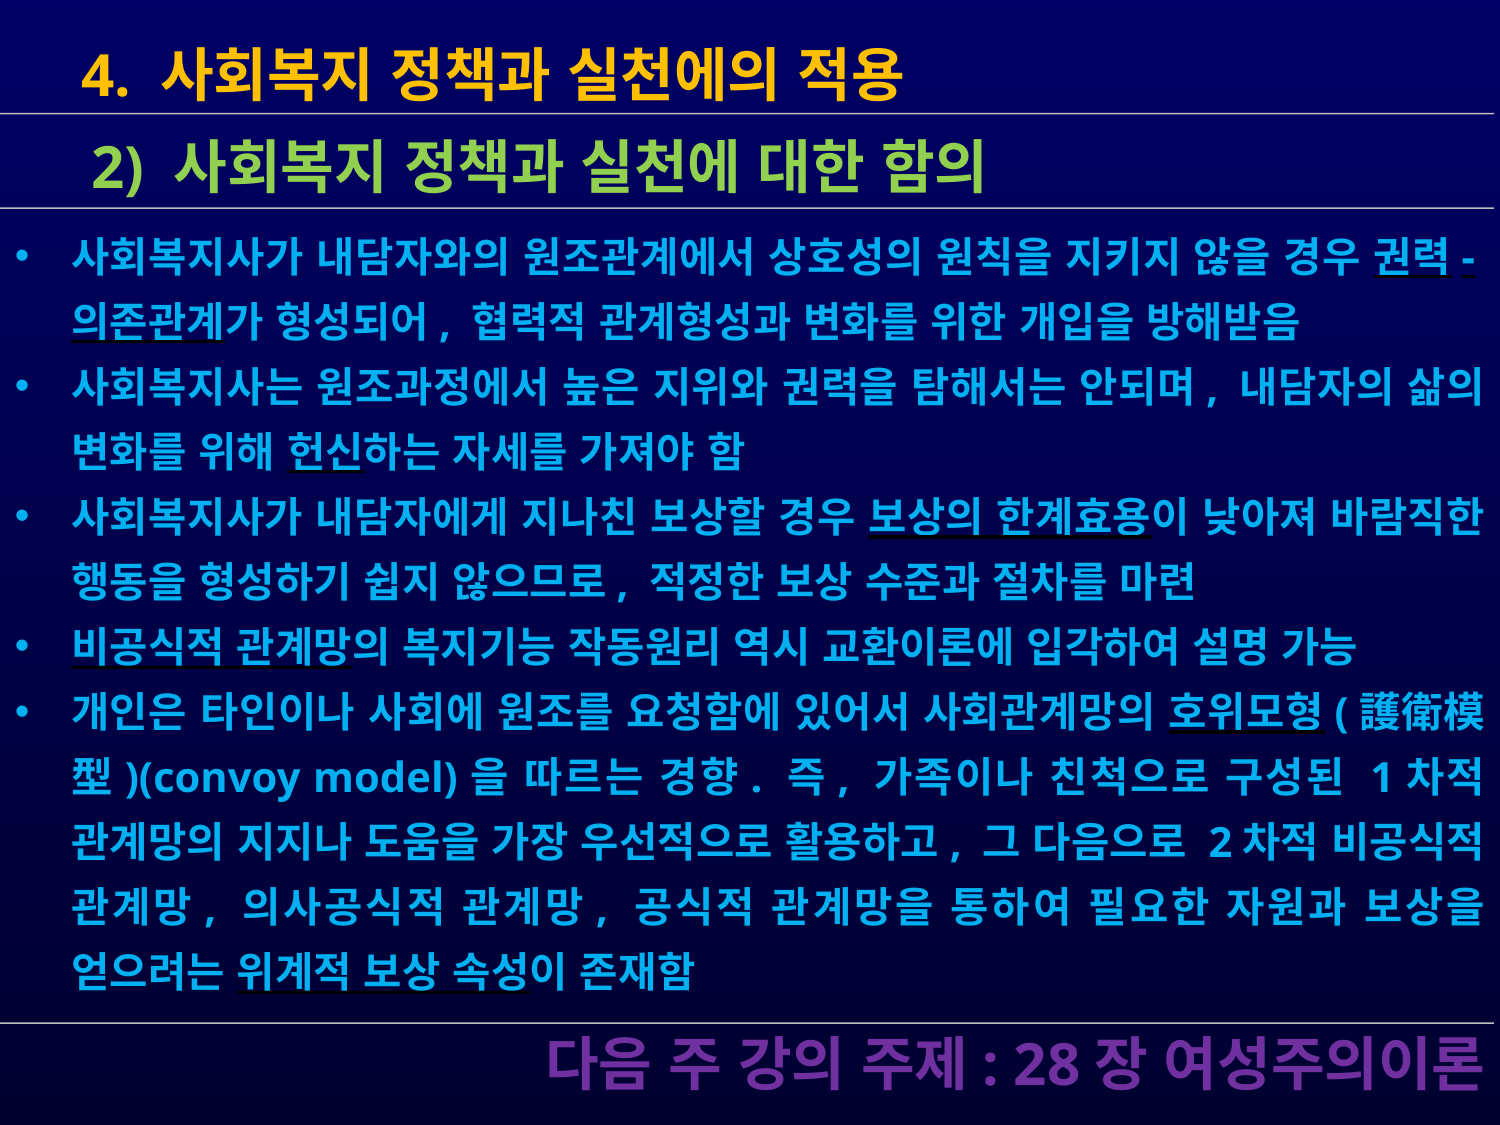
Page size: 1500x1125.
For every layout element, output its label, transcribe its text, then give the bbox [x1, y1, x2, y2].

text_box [0, 30, 1500, 1002]
text_box 다음 주 강의 주제: 28장 여성주의이론 [0, 1020, 1500, 1105]
